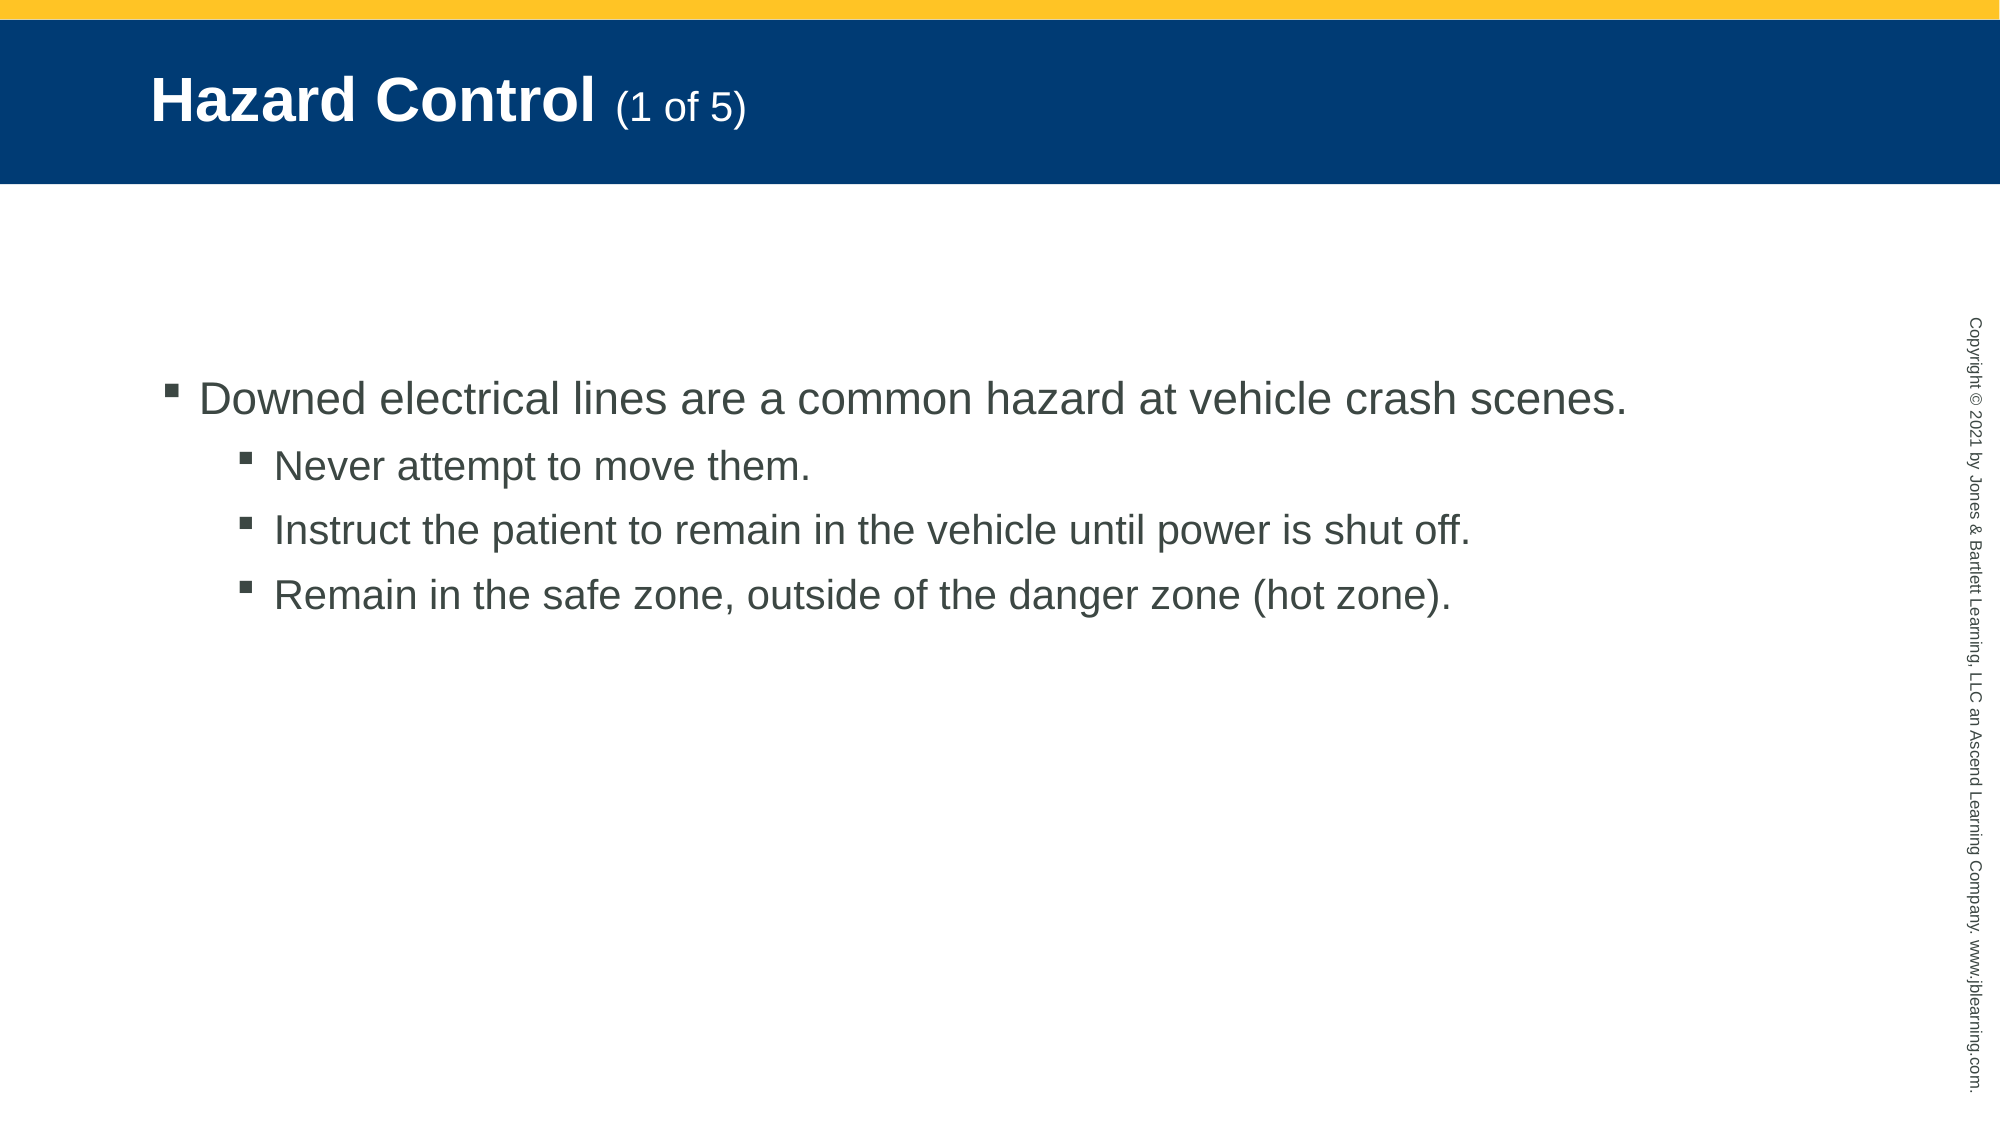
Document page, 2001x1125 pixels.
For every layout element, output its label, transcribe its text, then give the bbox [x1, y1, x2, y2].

list Downed electrical lines are a common hazard at vehicle crash scenes. Never attempt to move them. Instruct the patient to remain in the vehicle until power is shut off. Remain in the safe zone, outside of the danger zone (hot zone). [146, 361, 1859, 1016]
title Hazard Control (1 of 5) [0, 19, 2000, 185]
